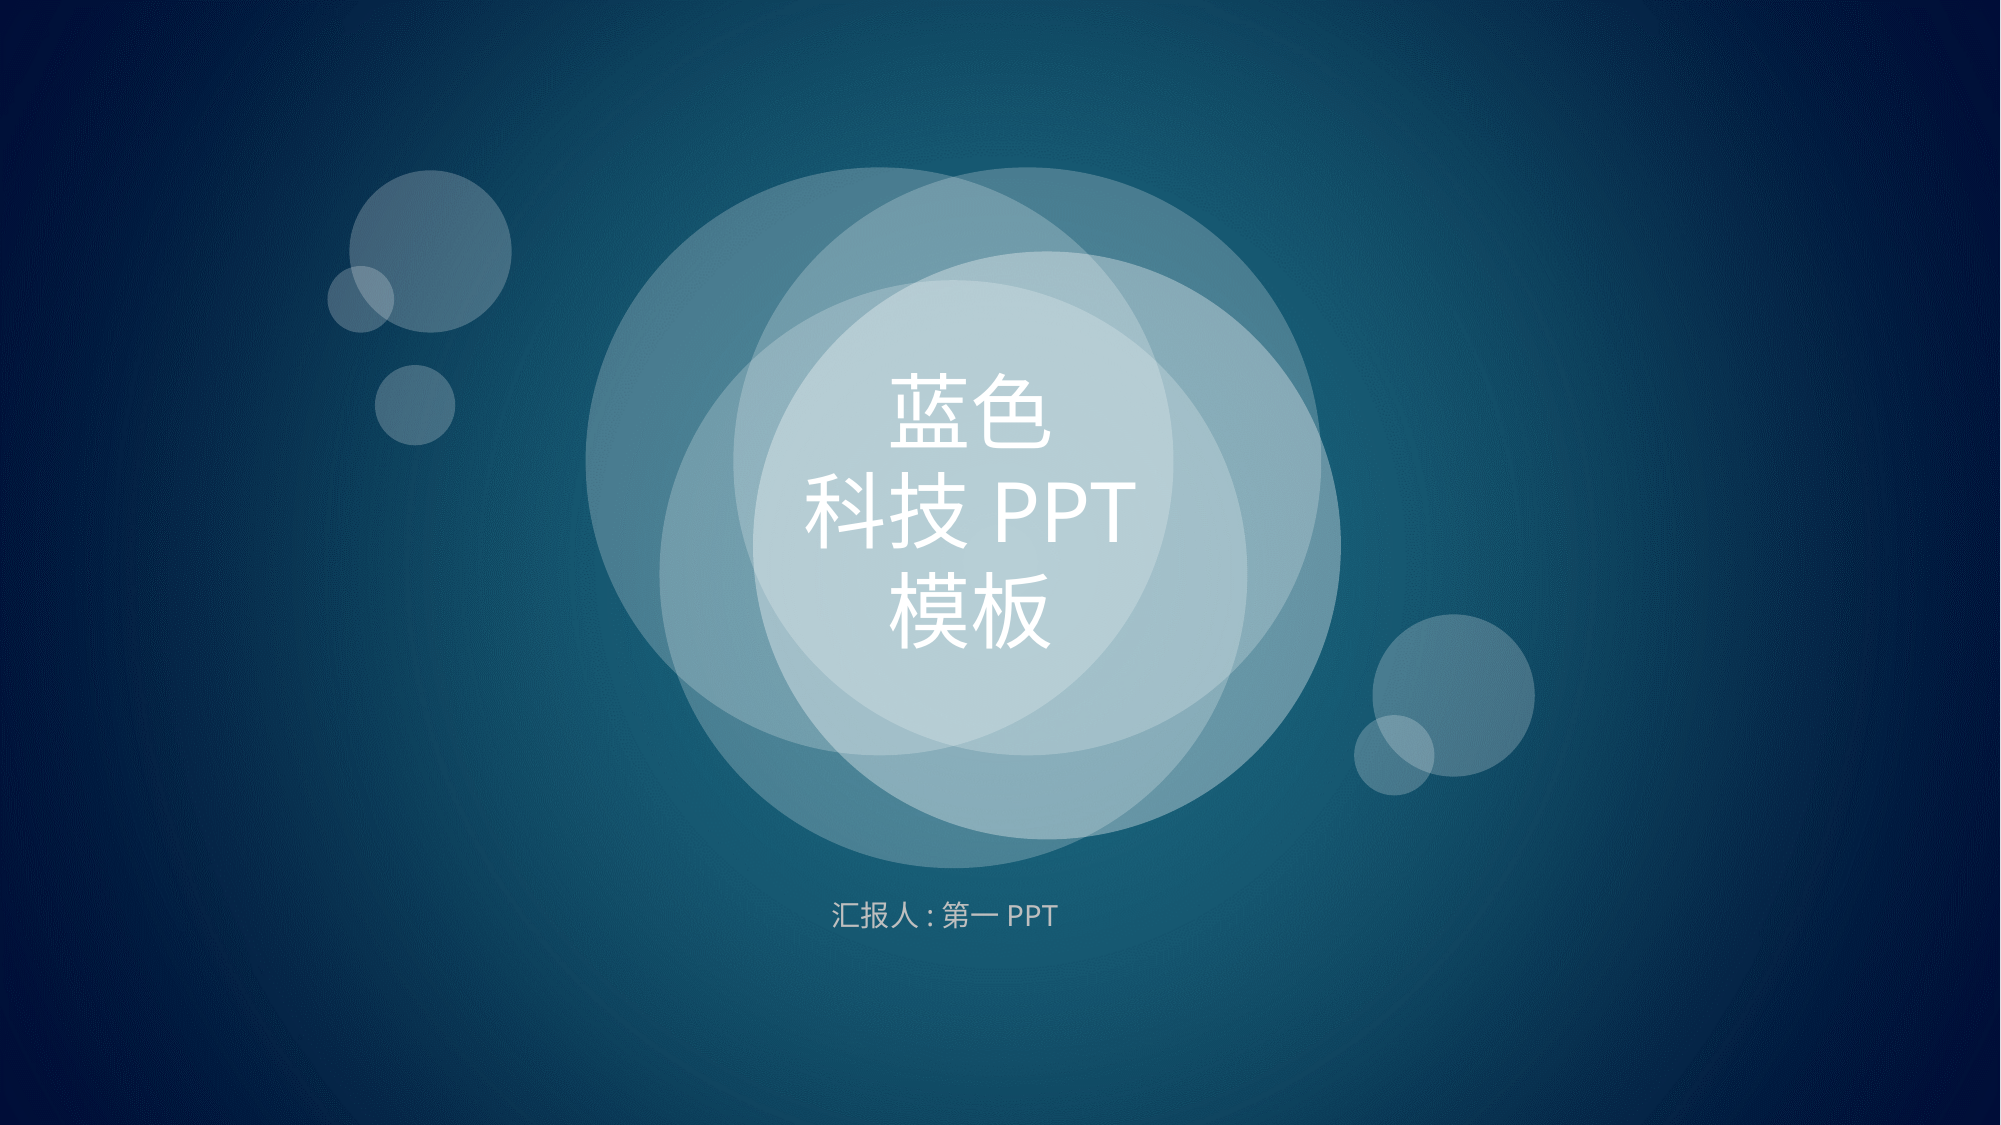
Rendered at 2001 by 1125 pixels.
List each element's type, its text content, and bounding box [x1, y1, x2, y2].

text_box 汇报人:第一PPT [816, 889, 1073, 940]
text_box [753, 166, 1323, 675]
text_box [1371, 613, 1536, 778]
picture [0, 0, 2001, 1125]
text_box [759, 279, 1148, 352]
text_box [584, 166, 952, 674]
text_box [658, 378, 1249, 870]
text_box [373, 363, 457, 447]
text_box 蓝色 科技PPT 模板 [733, 352, 1208, 667]
text_box [326, 264, 396, 334]
text_box [348, 169, 513, 334]
text_box [1088, 438, 1342, 838]
text_box [1353, 714, 1436, 797]
